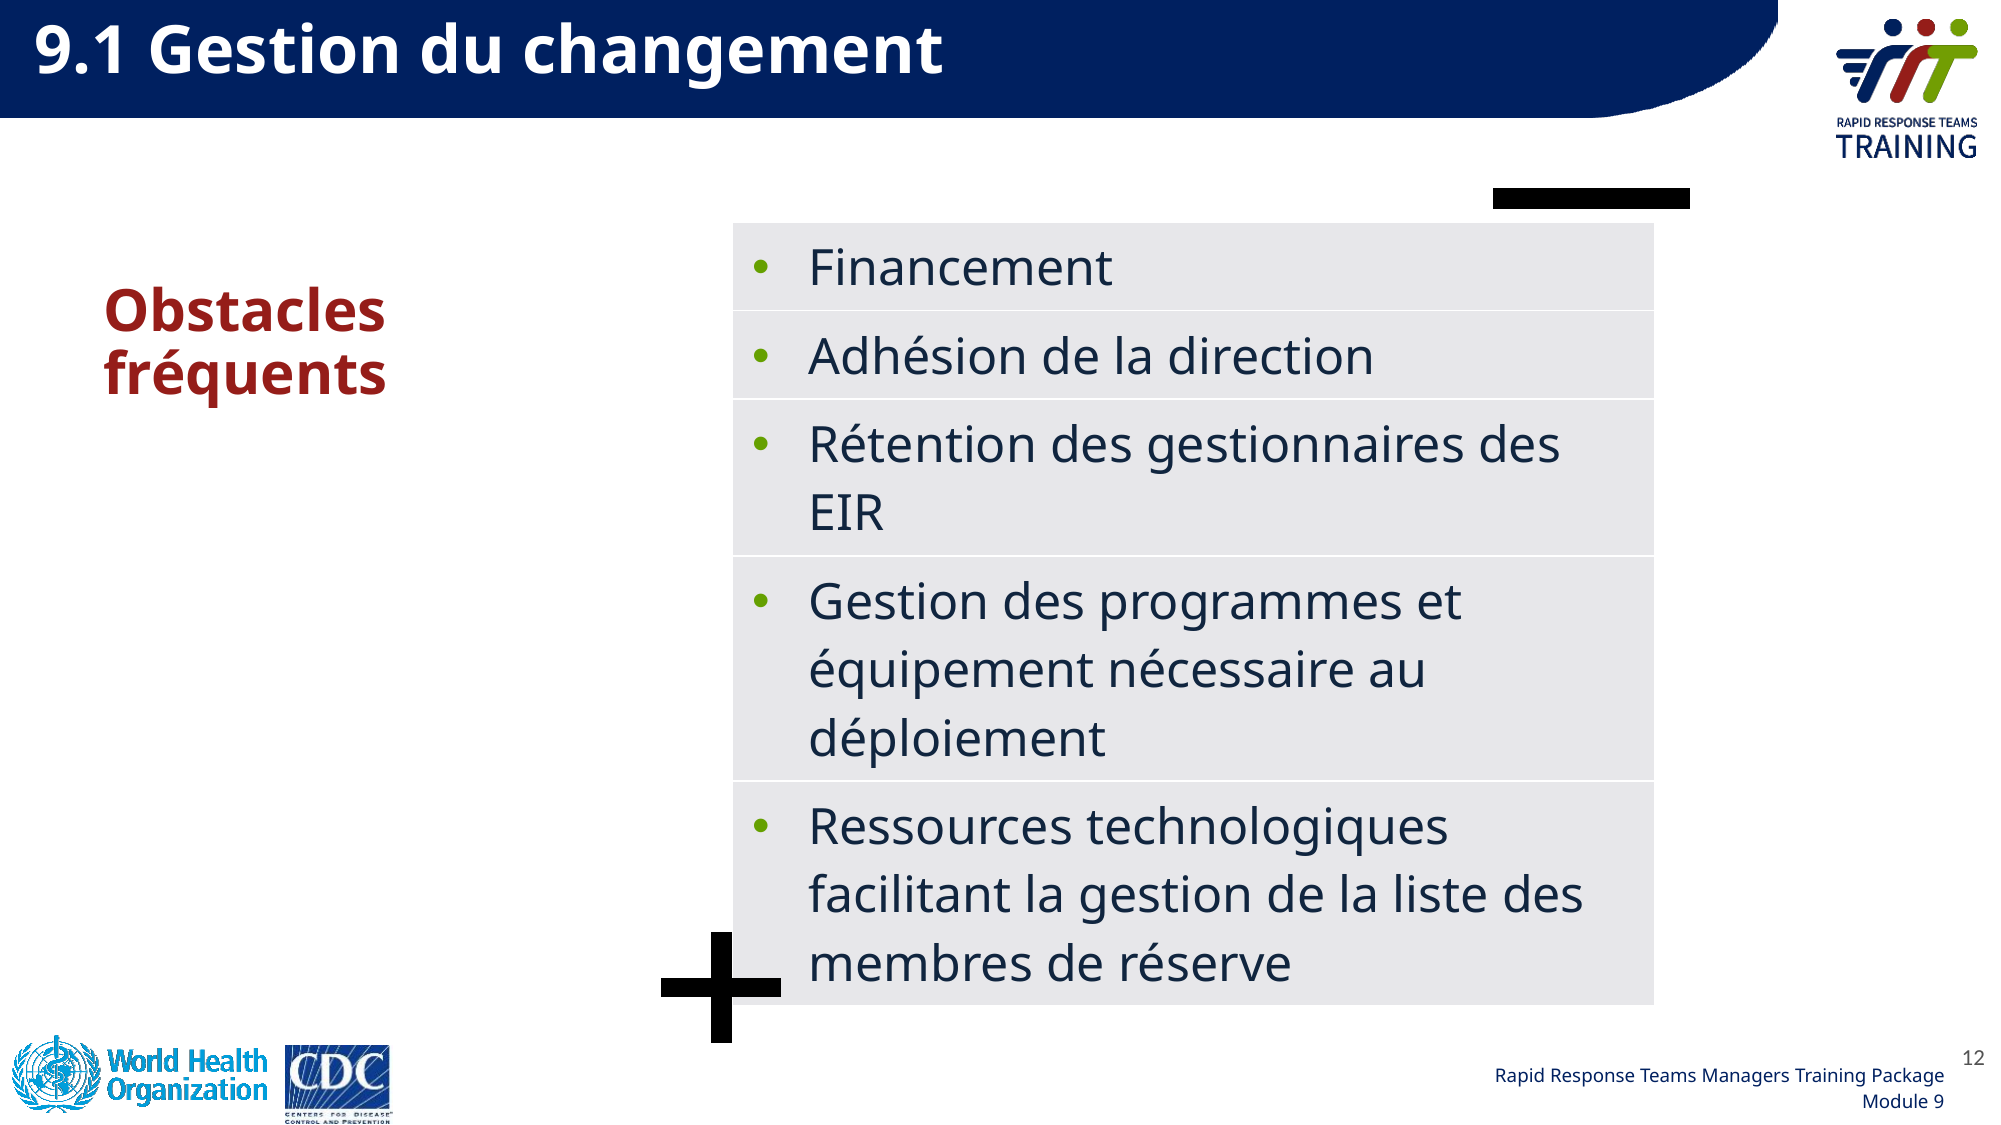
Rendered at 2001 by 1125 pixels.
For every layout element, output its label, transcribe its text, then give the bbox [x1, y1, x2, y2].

picture [36, 1035, 267, 1113]
text_box [1494, 189, 1690, 209]
table_cell Rétention des gestionnaires des EIR [733, 400, 1654, 555]
picture [38, 1092, 54, 1100]
table_cell Adhésion de la direction [733, 311, 1654, 398]
picture [46, 1056, 54, 1061]
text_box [661, 932, 781, 1043]
table_cell Gestion des programmes et équipement nécessaire au déploiement [733, 557, 1654, 780]
picture [38, 1044, 53, 1052]
picture [12, 1084, 46, 1113]
text_box 9.1 Gestion du changement [19, 0, 1036, 95]
slide_number 12 [1931, 1035, 2000, 1088]
picture [0, 0, 1778, 118]
picture [28, 1054, 36, 1077]
table_header Financement [733, 223, 1654, 310]
title Obstacles fréquents [87, 208, 732, 416]
table_cell Ressources technologiques facilitant la gestion de la liste des membres de réserve [733, 782, 1654, 1005]
picture [43, 1088, 54, 1094]
picture [34, 1058, 41, 1077]
picture [50, 1109, 62, 1113]
picture [12, 1035, 53, 1067]
picture [1835, 19, 1978, 167]
picture [285, 1045, 393, 1124]
